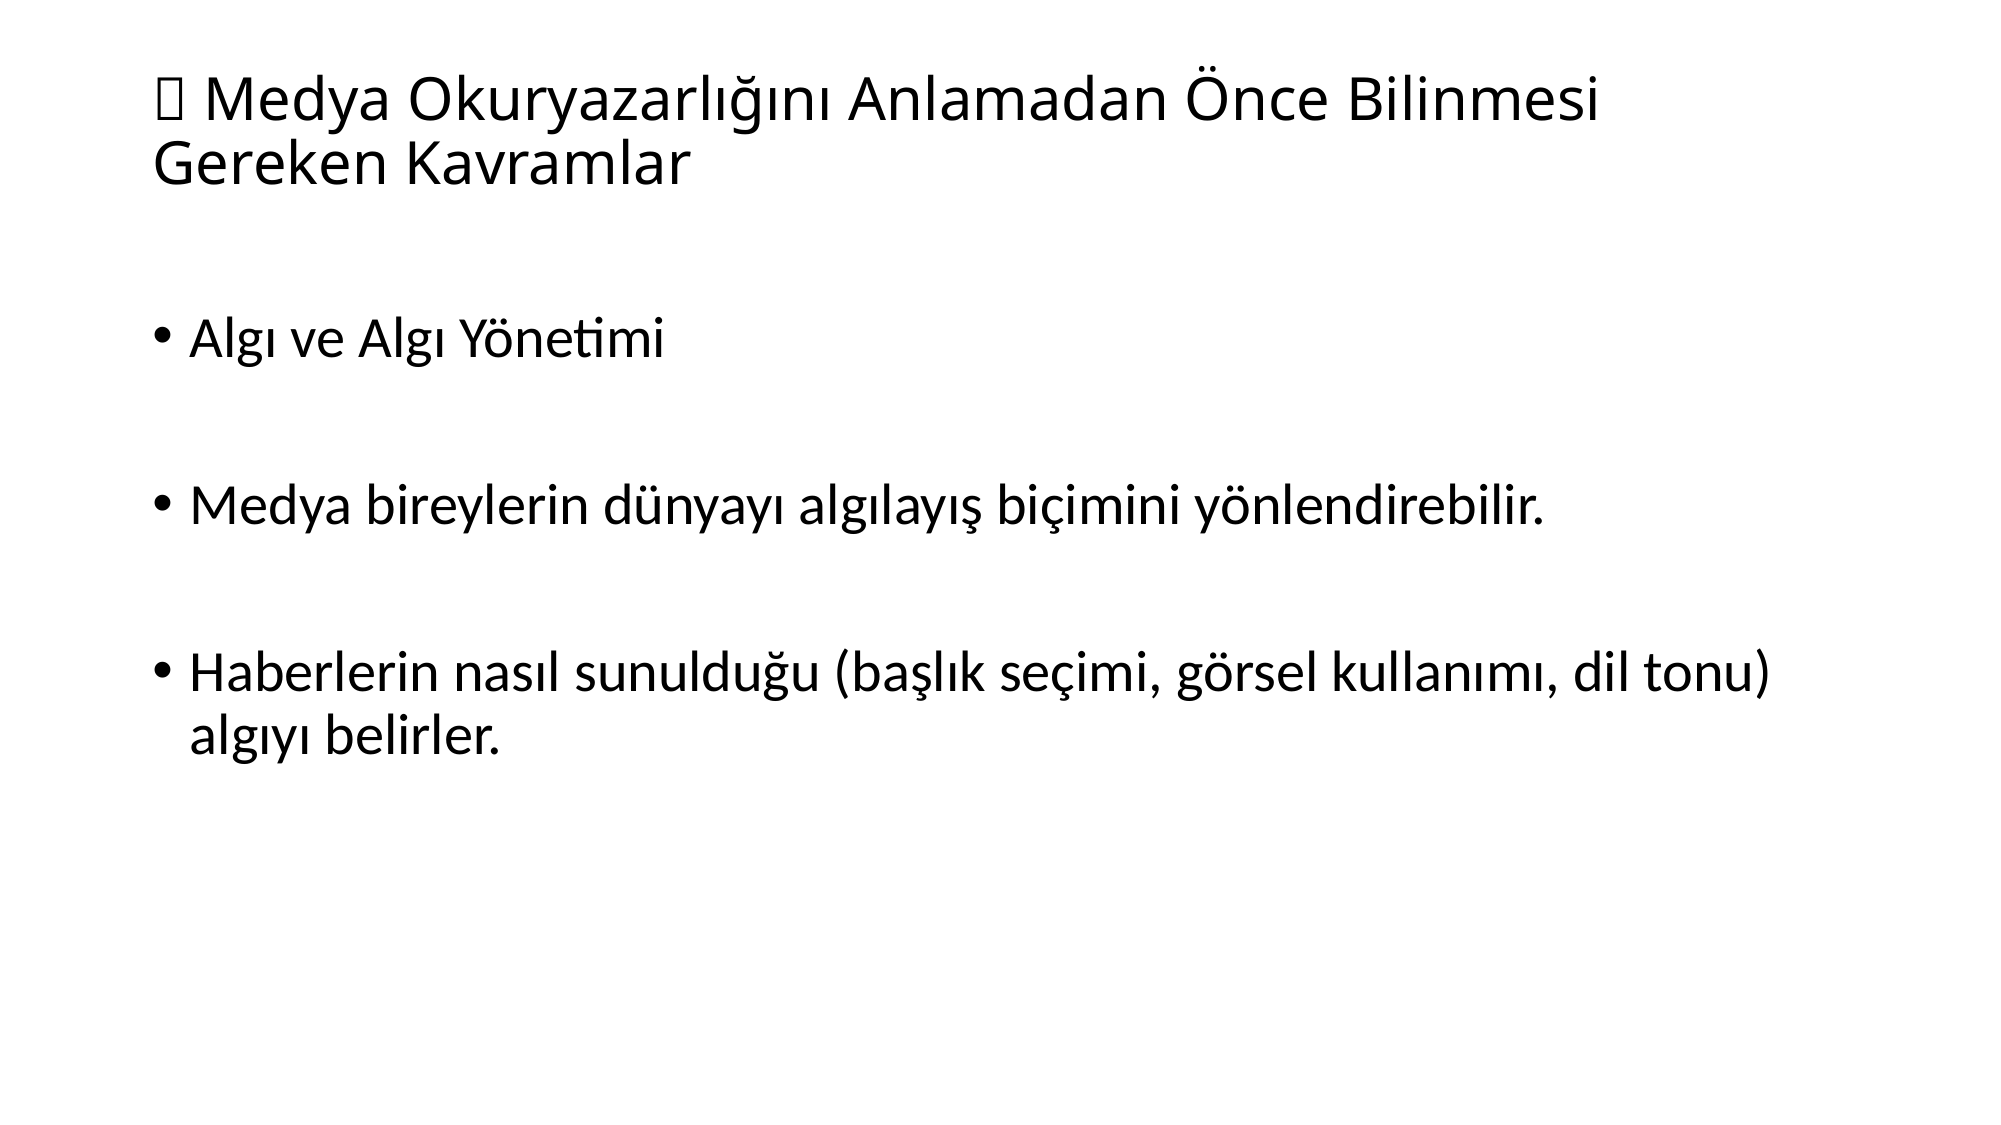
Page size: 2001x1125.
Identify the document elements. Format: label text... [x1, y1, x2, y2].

list Algı ve Algı Yönetimi Medya bireylerin dünyayı algılayış biçimini yönlendirebilir. Haberlerin nasıl sunulduğu (başlık seçimi, görsel kullanımı, dil tonu) algıyı belirler. [137, 299, 1863, 1014]
title 📌 Medya Okuryazarlığını Anlamadan Önce Bilinmesi Gereken Kavramlar [137, 59, 1863, 278]
